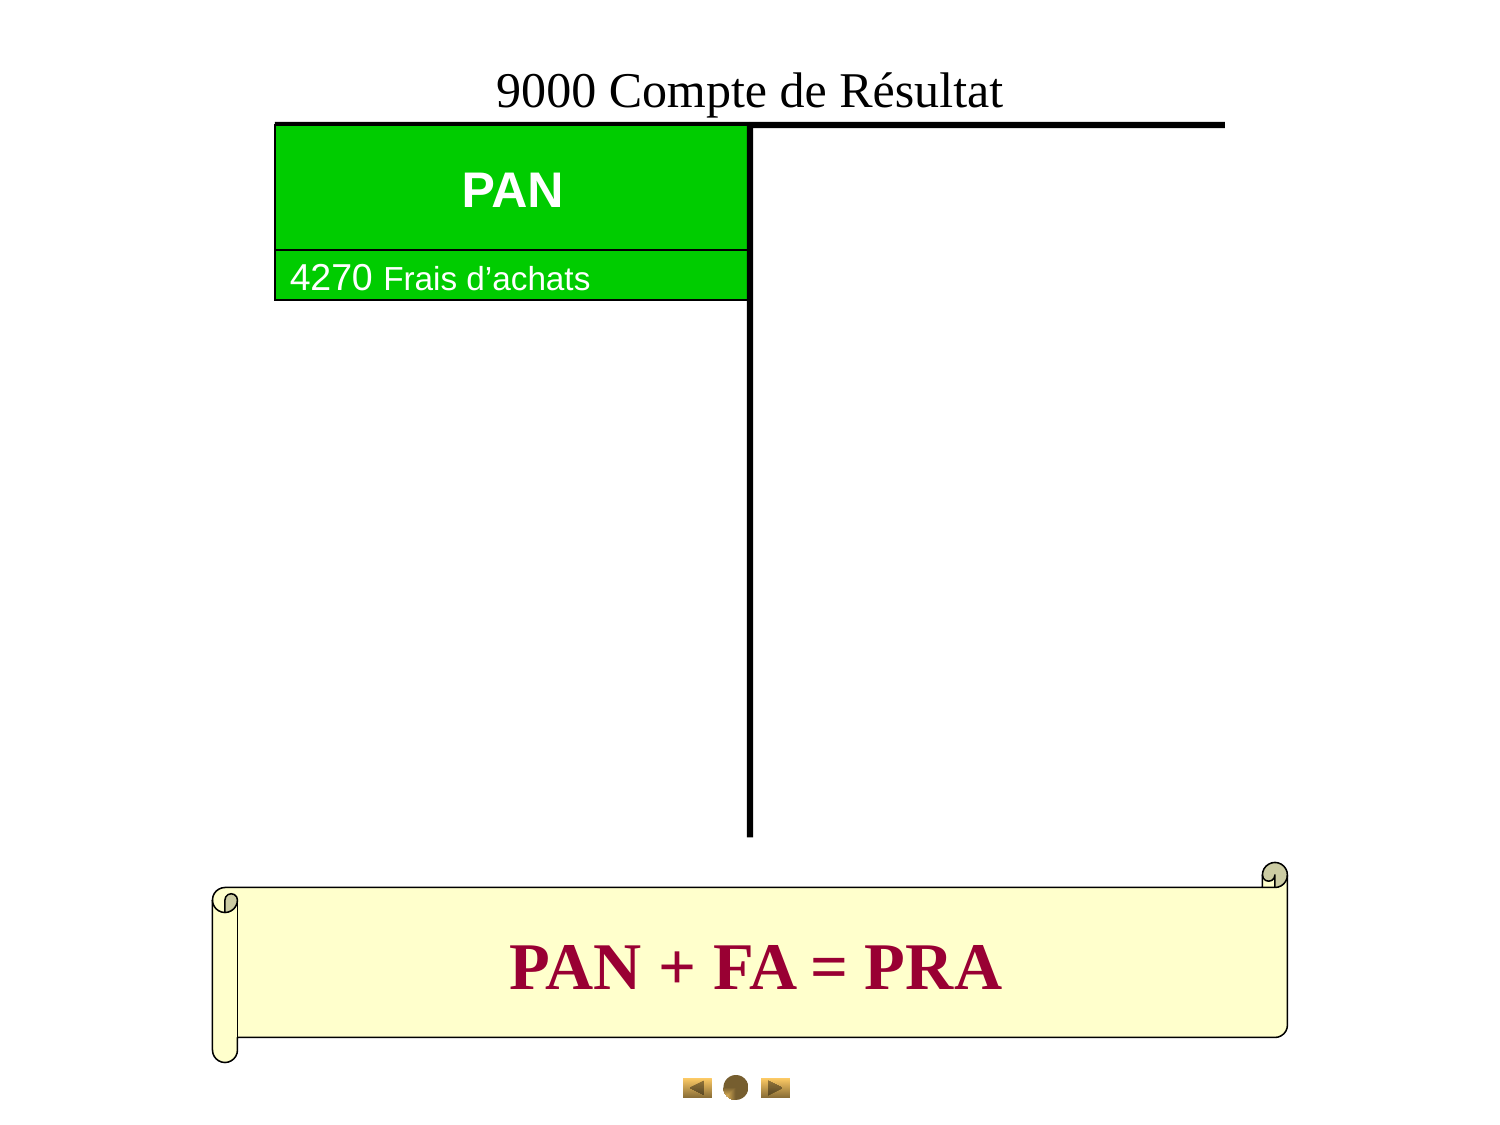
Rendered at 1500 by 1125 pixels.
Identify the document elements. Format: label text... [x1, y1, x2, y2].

text_box PAN [275, 125, 750, 249]
text_box 9000 Compte de Résultat [275, 49, 1225, 125]
text_box PAN + FA = PRA [212, 862, 1288, 1063]
text_box 4270 Frais d’achats [275, 249, 750, 300]
